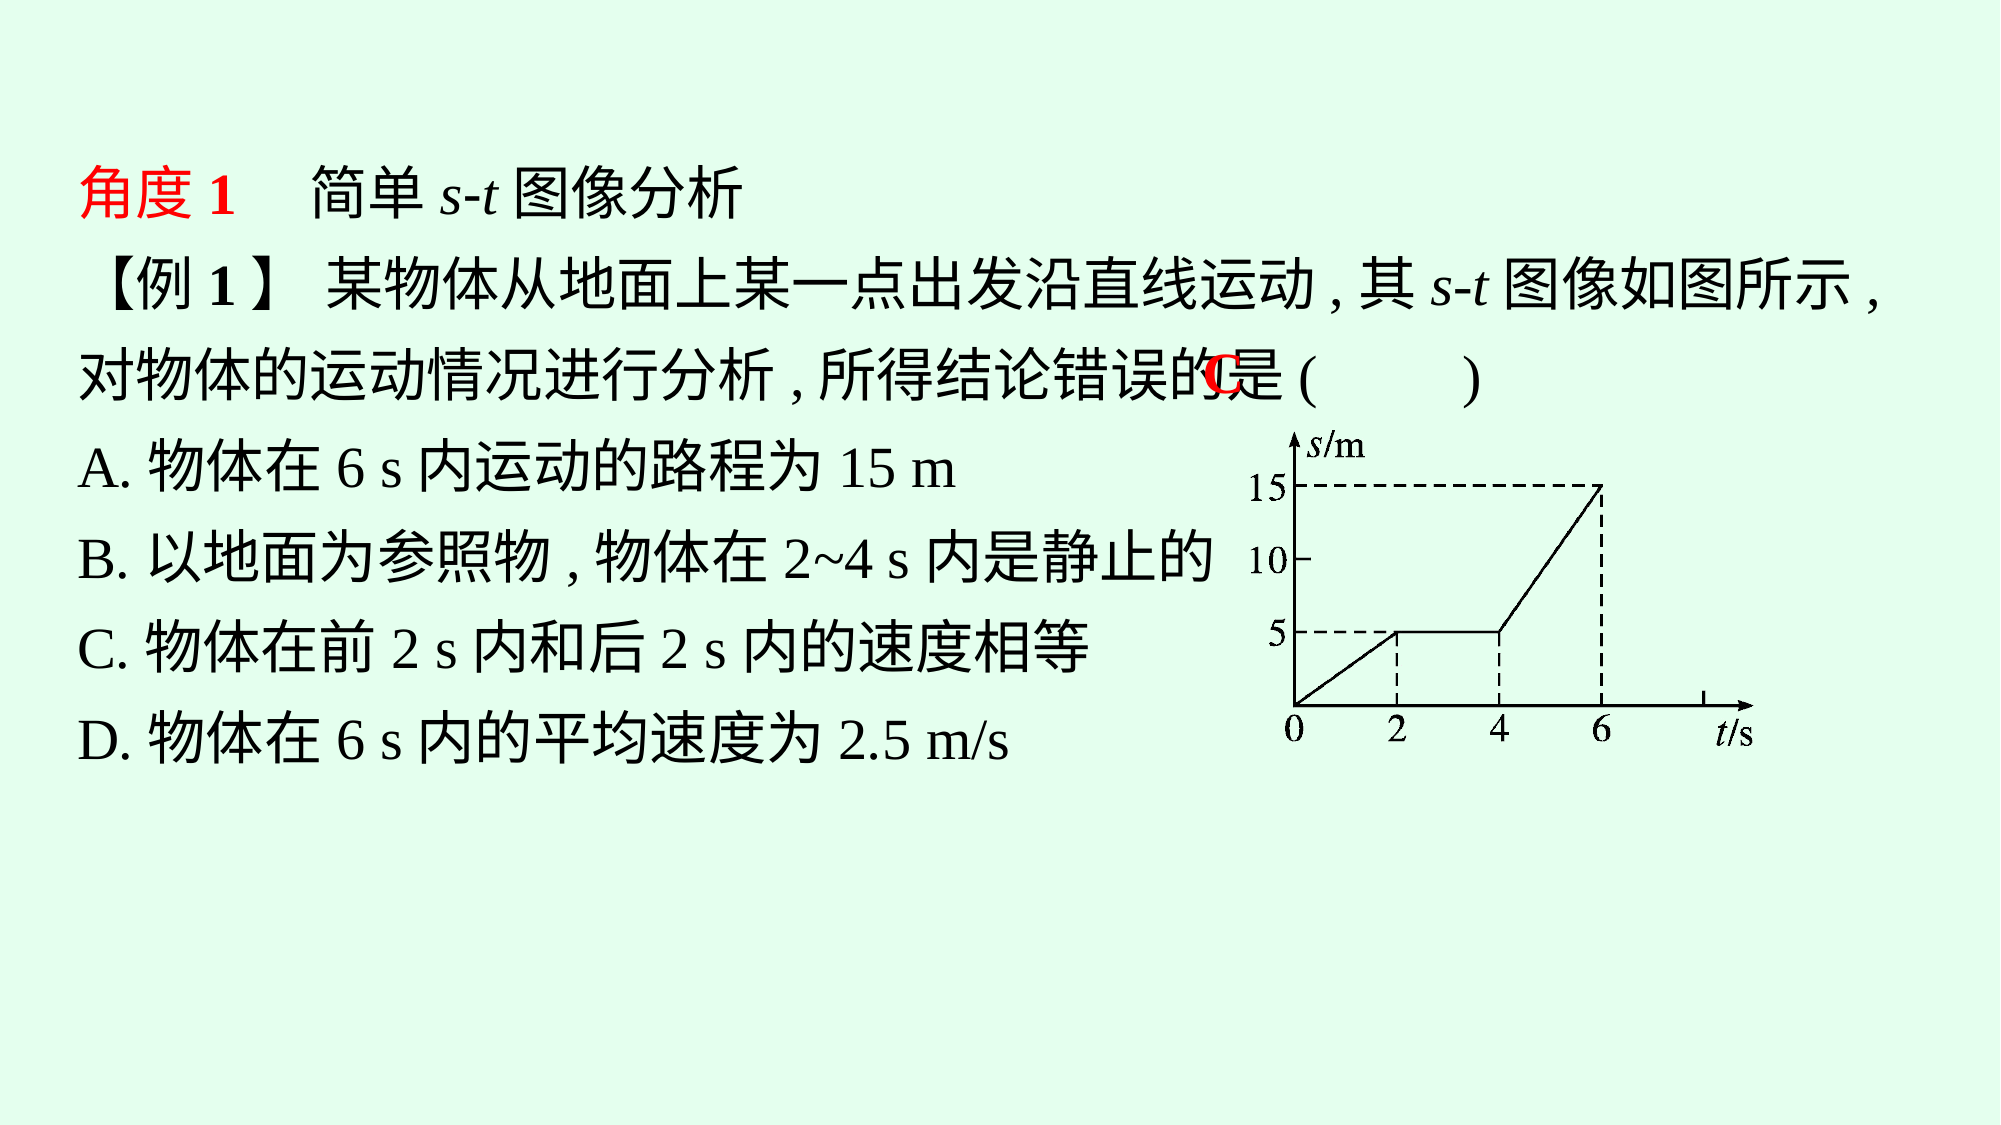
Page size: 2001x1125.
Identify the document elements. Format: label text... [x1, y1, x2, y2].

text_box C [1187, 313, 1260, 413]
picture [1246, 428, 1754, 748]
text_box 角度1 简单s-t图像分析 【例1】 某物体从地面上某一点出发沿直线运动,其s-t图像如图所示,对物体的运动情况进行分析,所得结论错误的是( ) A.物体在6 s内运动的路程为15 m B.以地面为参照物,物体在2~4 s内是静止的 C.物体在前2 s内和后2 s内的速度相等 D.物体在6 s内的平均速度为2.5 m/s [62, 127, 1938, 779]
